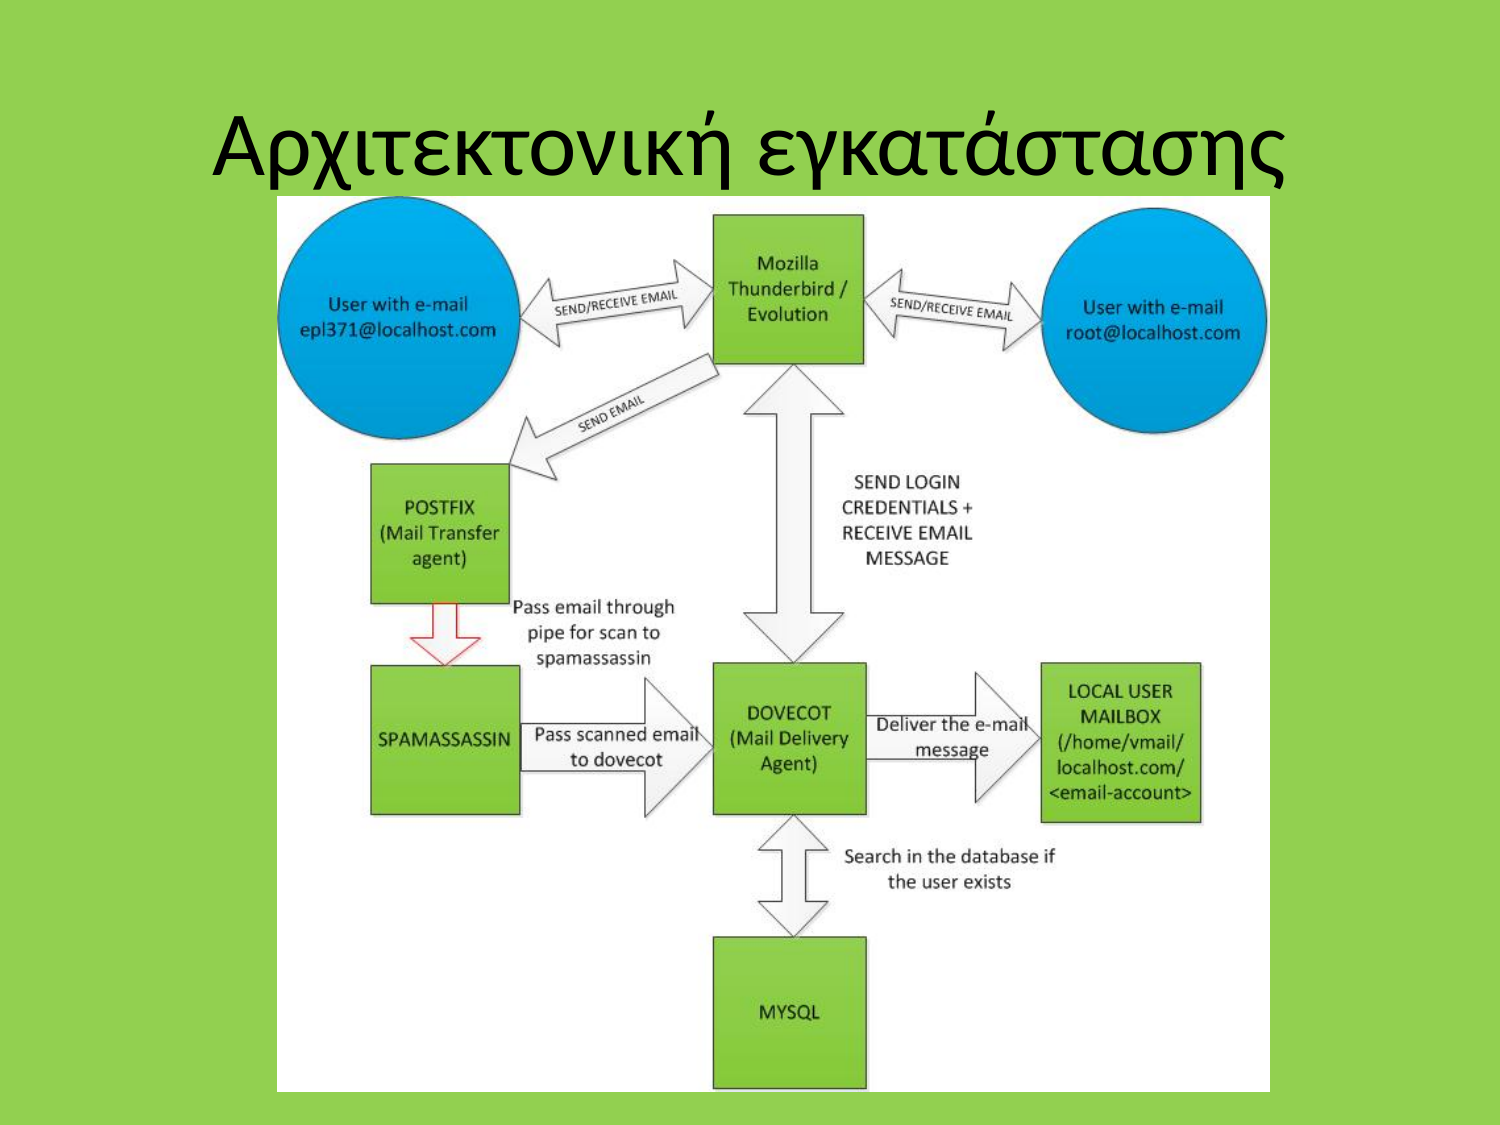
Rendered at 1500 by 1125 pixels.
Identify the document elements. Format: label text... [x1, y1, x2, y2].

title Αρχιτεκτονική εγκατάστασης [75, 45, 1425, 233]
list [277, 196, 1270, 1092]
